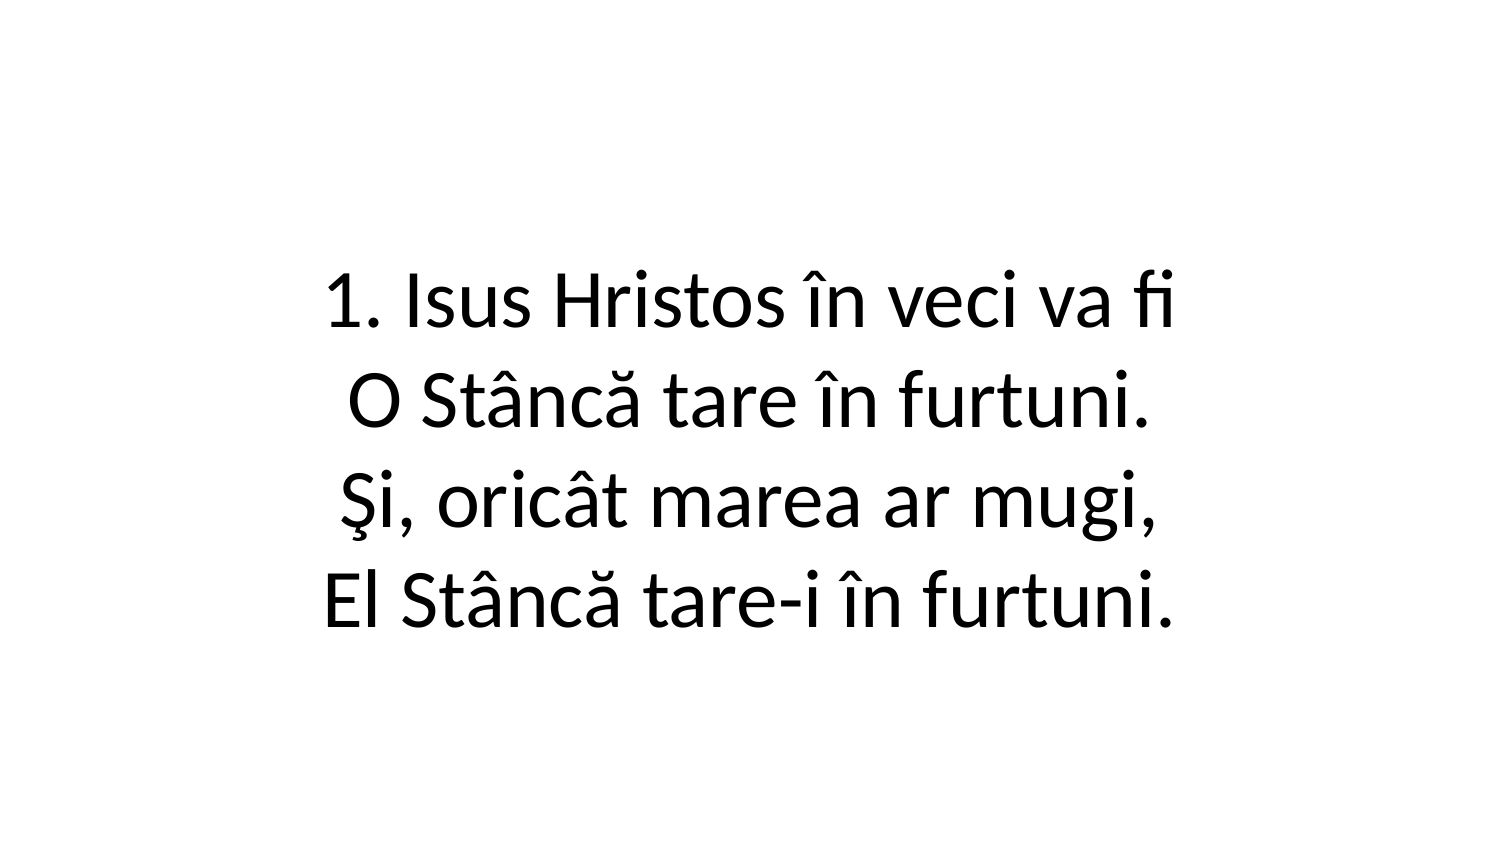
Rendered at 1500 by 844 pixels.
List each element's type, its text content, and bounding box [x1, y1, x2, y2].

text_box 1. Isus Hristos în veci va fi O Stâncă tare în furtuni. Şi, oricât marea ar mugi, El Stâncă tare-i în furtuni. [306, 192, 1193, 652]
